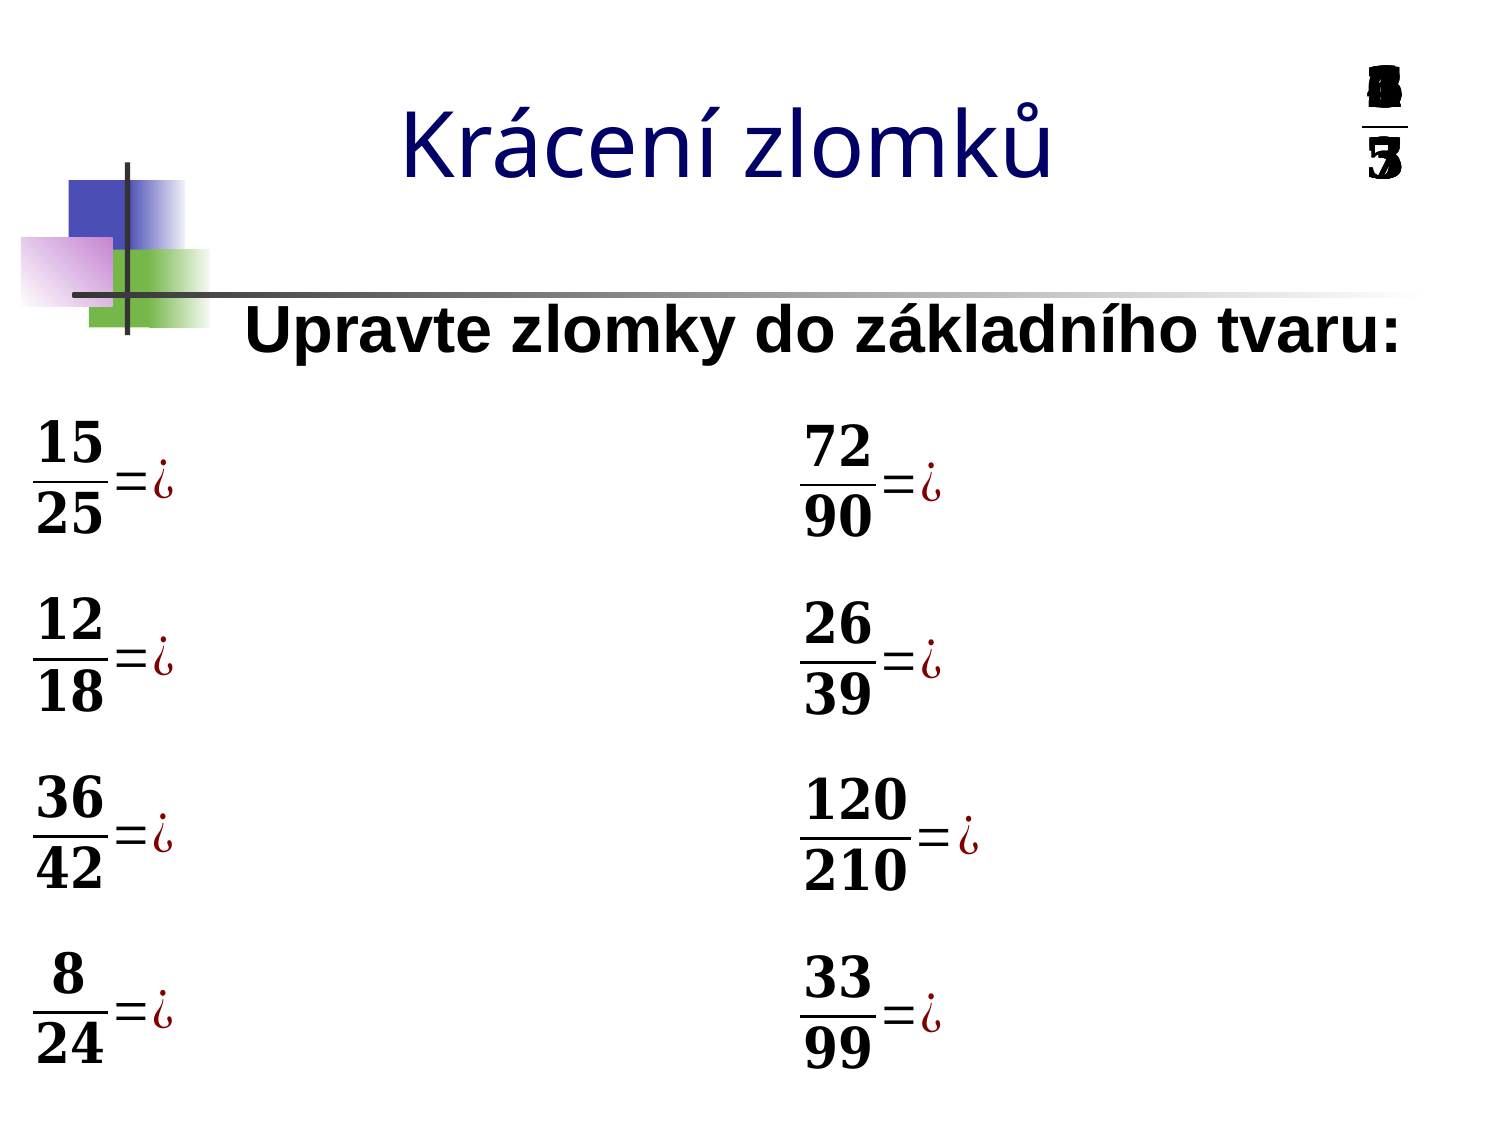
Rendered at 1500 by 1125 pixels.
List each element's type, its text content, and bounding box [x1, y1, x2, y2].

text_box Krácení zlomků [88, 78, 1367, 220]
text_box Upravte zlomky do základního tvaru: [165, 278, 1483, 374]
